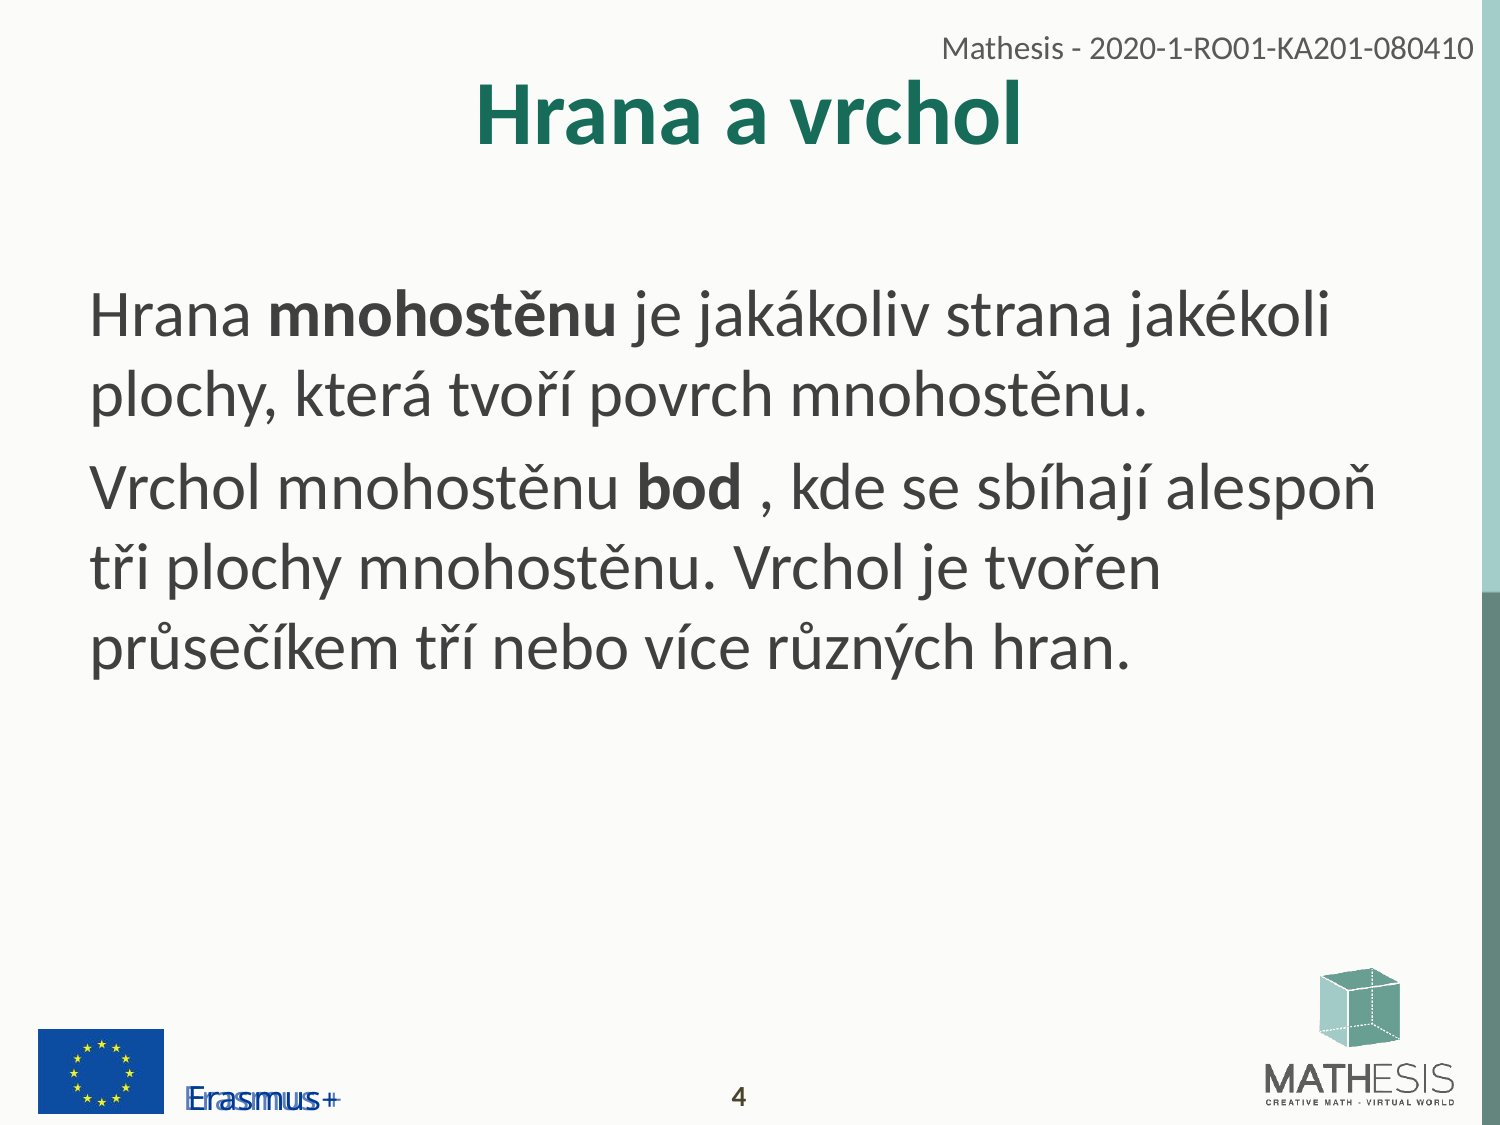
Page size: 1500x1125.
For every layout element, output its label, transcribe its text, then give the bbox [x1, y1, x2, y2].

picture [38, 1029, 164, 1114]
title Hrana a vrchol [75, 45, 1425, 233]
list Hrana mnohostěnu je jakákoliv strana jakékoli plochy, která tvoří povrch mnohostěnu. Vrchol mnohostěnu bod , kde se sbíhají alespoň tři plochy mnohostěnu. Vrchol je tvořen průsečíkem tří nebo více různých hran. [75, 262, 1425, 1005]
